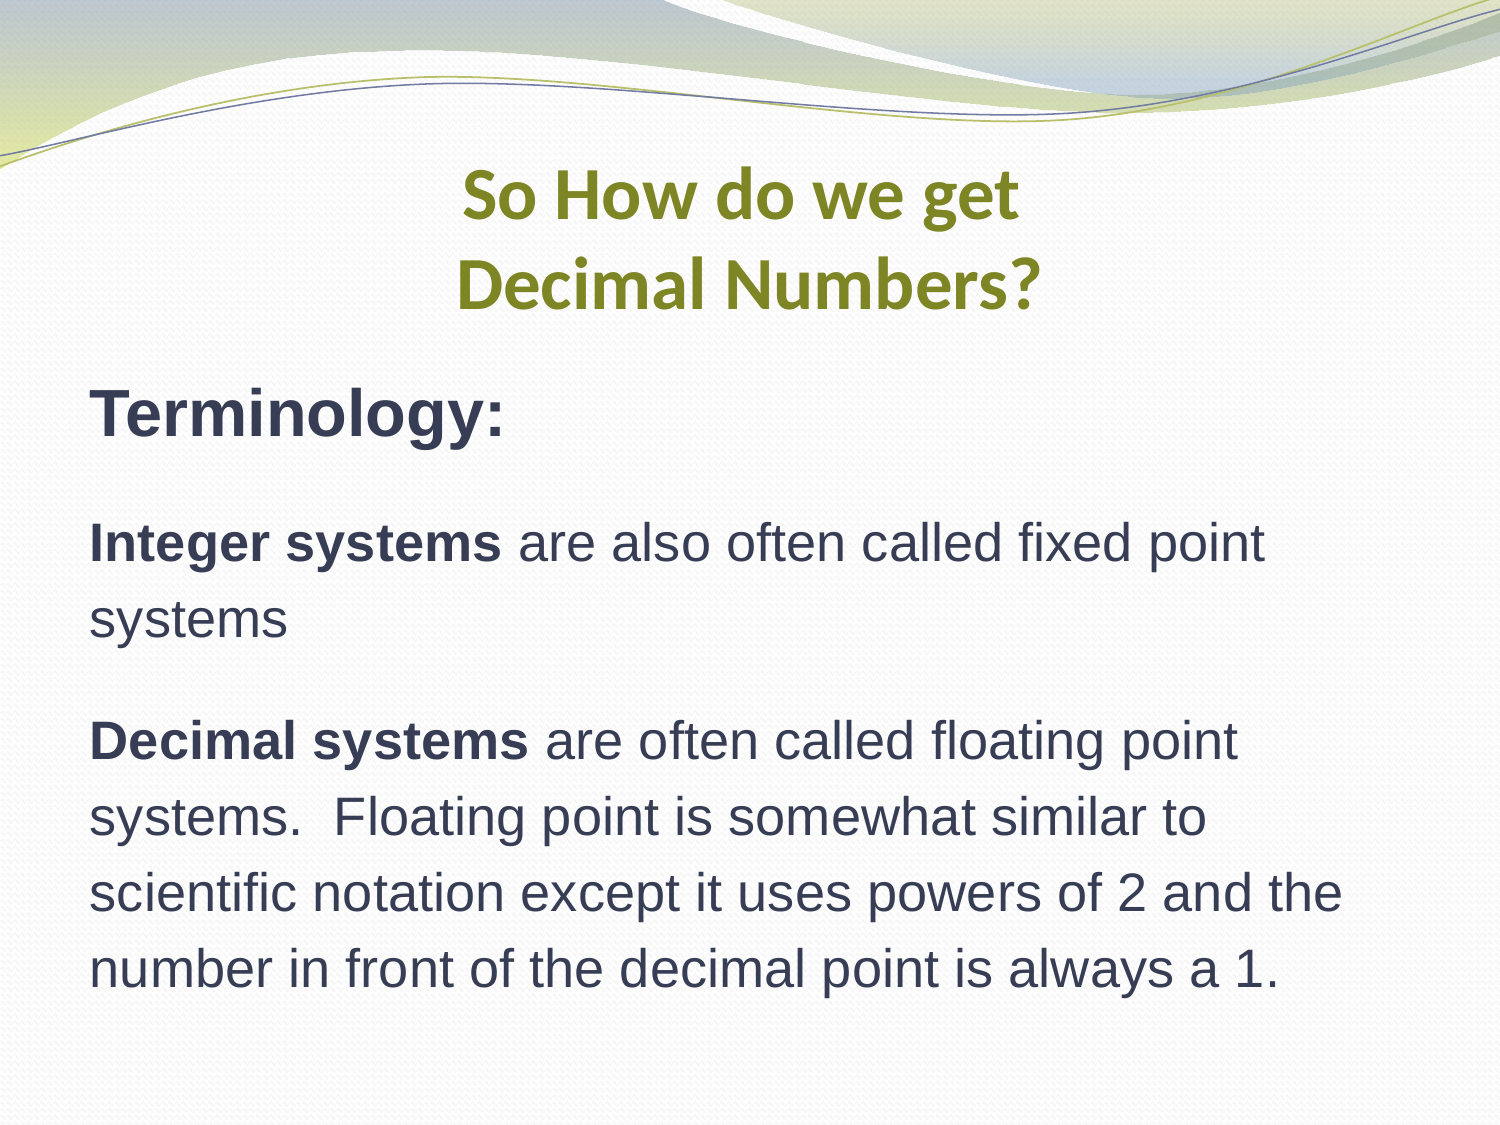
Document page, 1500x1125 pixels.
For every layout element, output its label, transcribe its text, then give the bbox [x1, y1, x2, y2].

title So How do we get Decimal Numbers? [24, 137, 1475, 325]
list Terminology: Integer systems are also often called fixed point systems Decimal systems are often called floating point systems. Floating point is somewhat similar to scientific notation except it uses powers of 2 and the number in front of the decimal point is always a 1. [75, 362, 1425, 1083]
